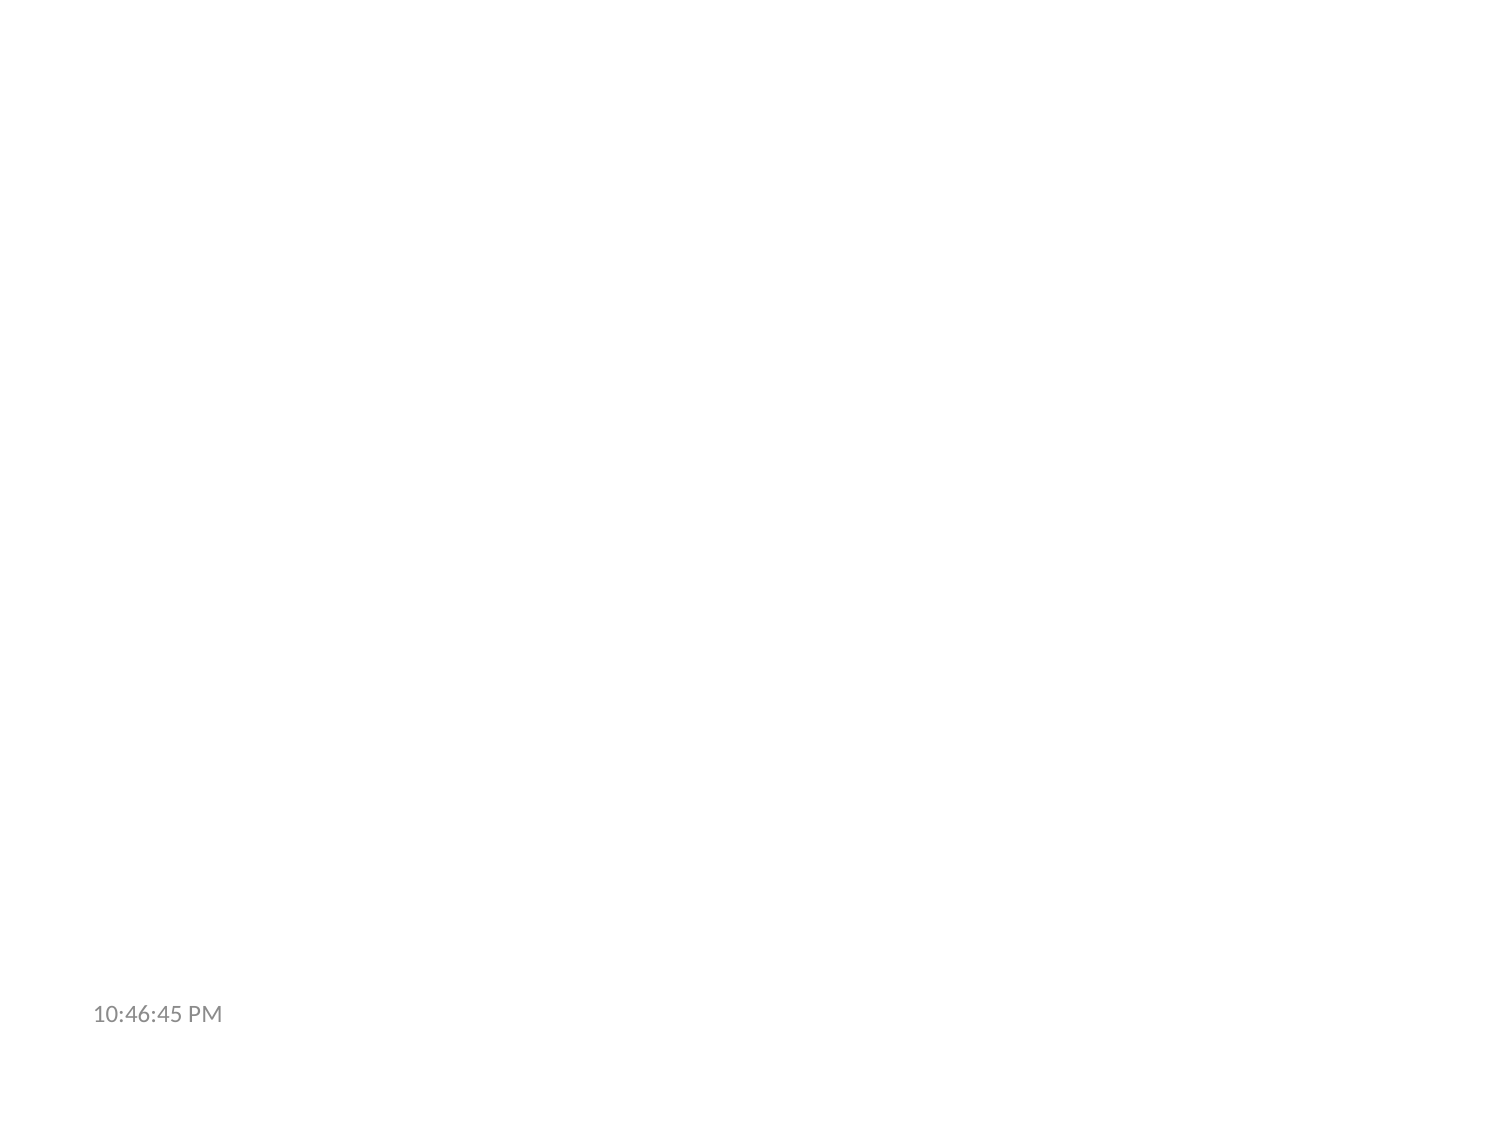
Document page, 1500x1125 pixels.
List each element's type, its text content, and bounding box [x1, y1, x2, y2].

text_box 3:35:09 PM [77, 982, 428, 1043]
